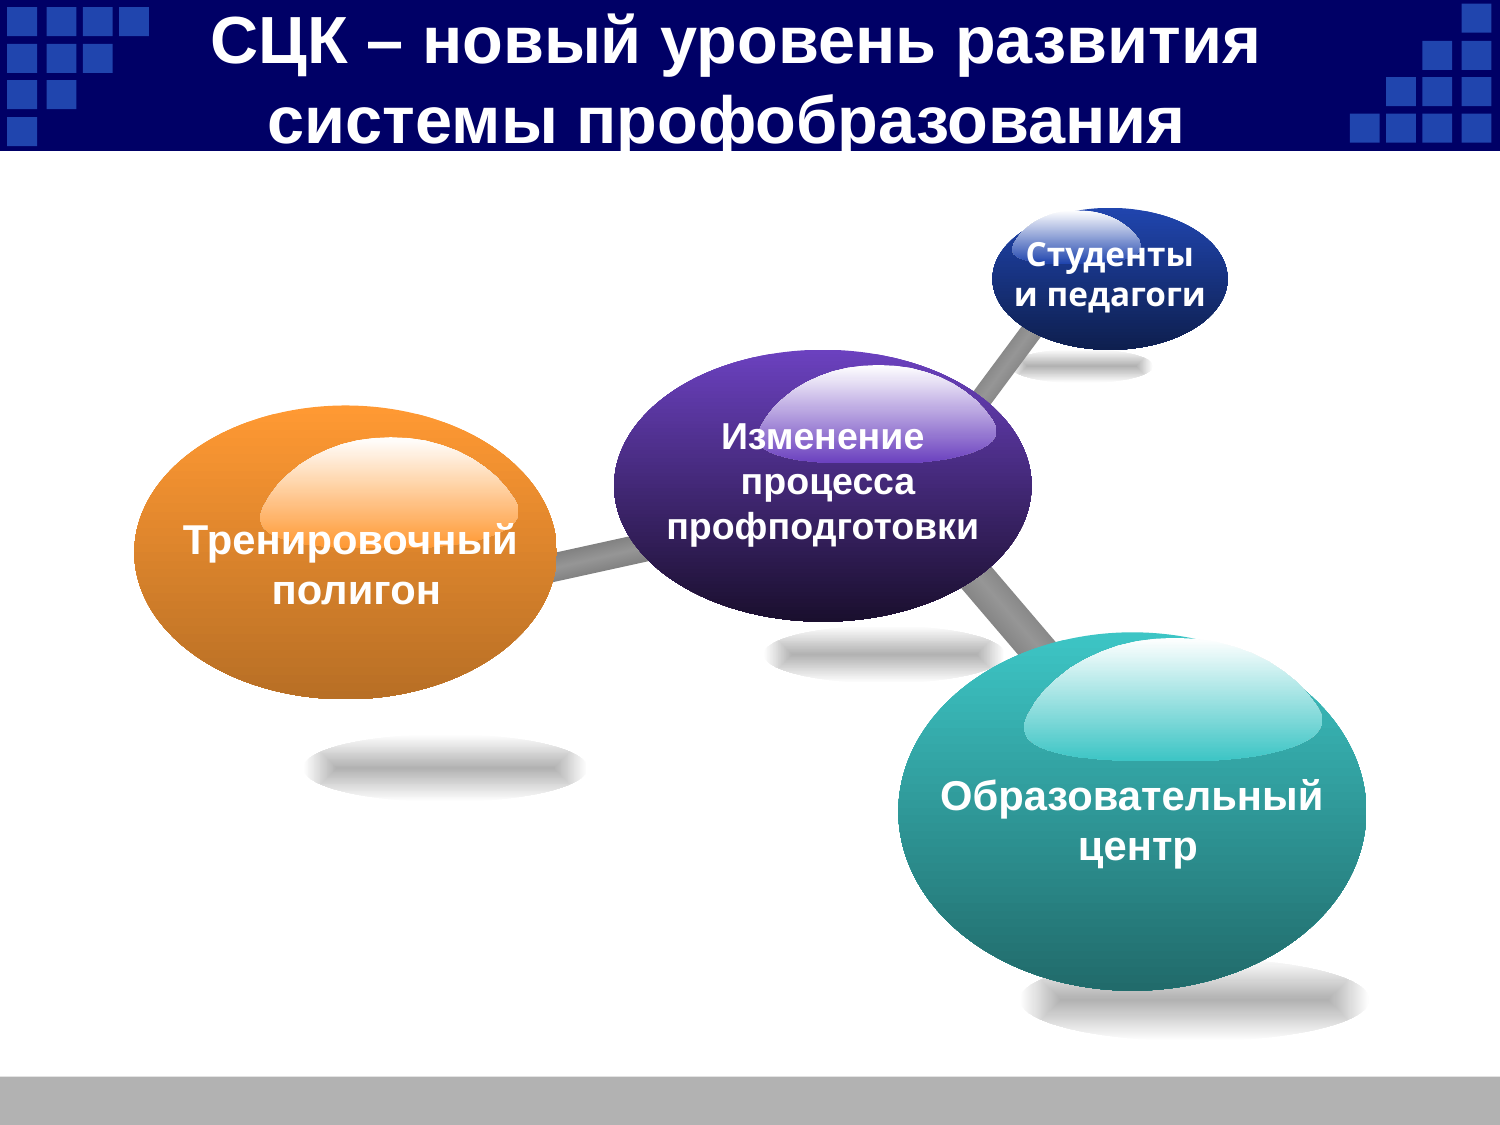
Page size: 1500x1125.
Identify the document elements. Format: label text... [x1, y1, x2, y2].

title СЦК – новый уровень развития системы профобразования [130, 30, 1343, 124]
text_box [134, 207, 1377, 1042]
